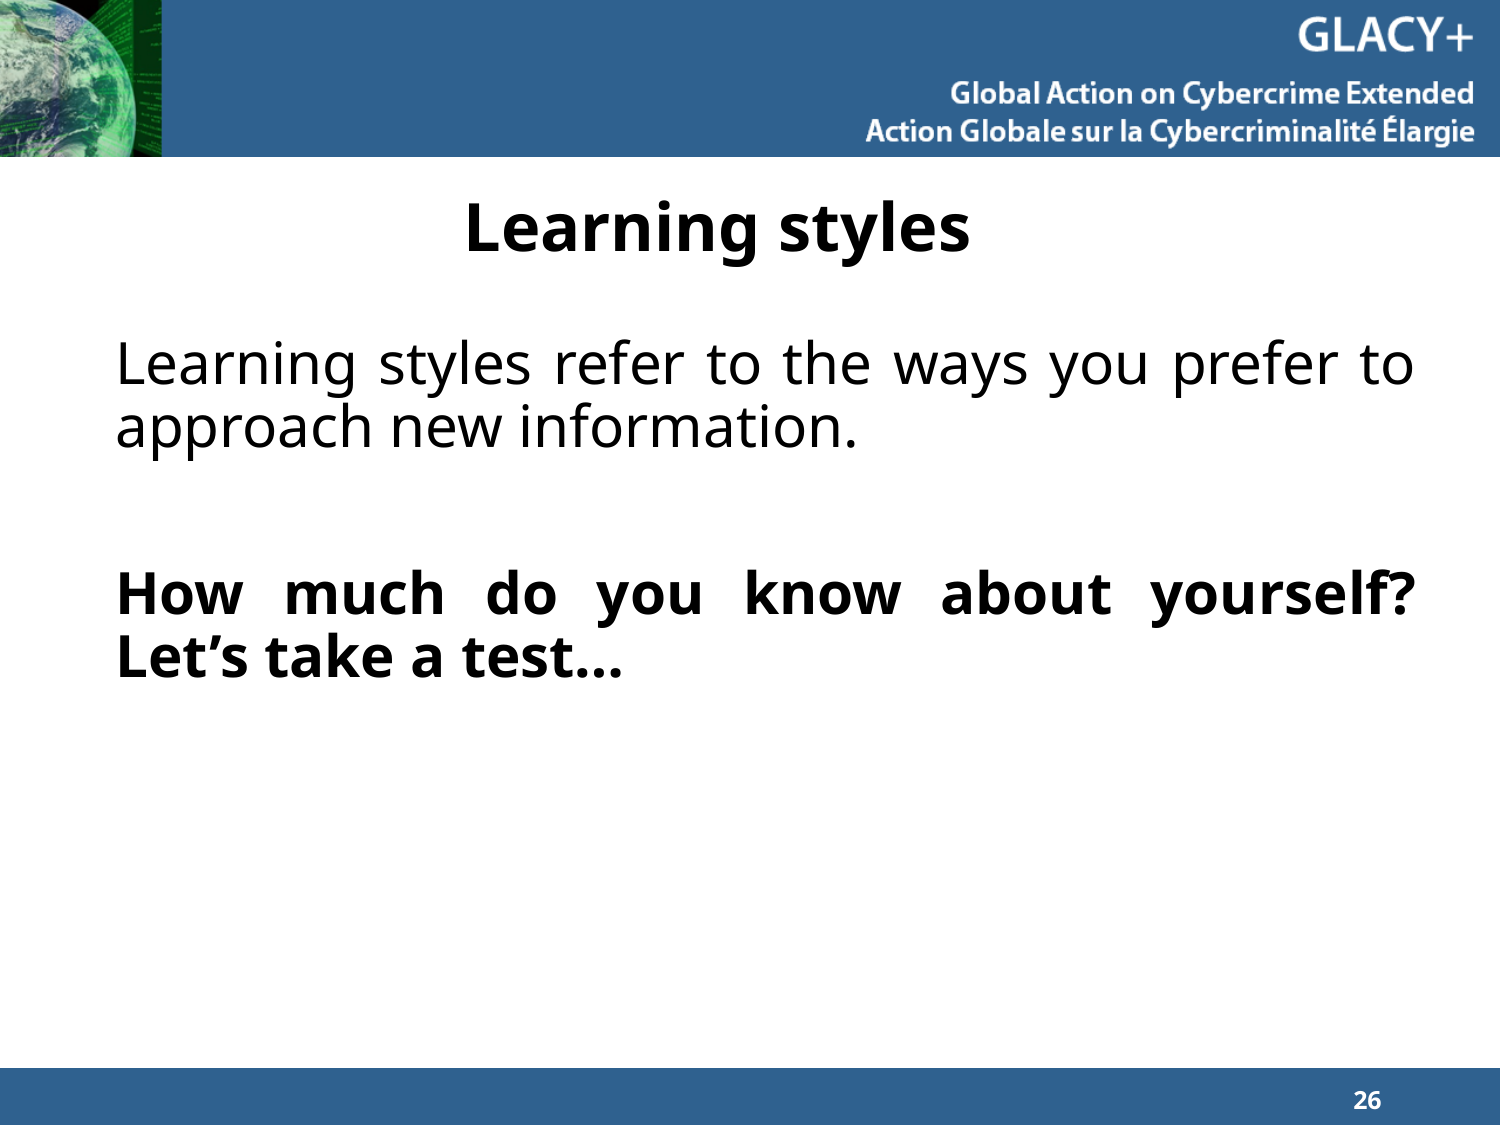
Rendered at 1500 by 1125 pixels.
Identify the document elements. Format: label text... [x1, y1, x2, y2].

slide_number 26 [1059, 1071, 1397, 1125]
title Learning styles [0, 154, 1449, 305]
picture [0, 0, 1500, 157]
list Learning styles refer to the ways you prefer to approach new information. How much do you know about yourself? Let’s take a test… [100, 326, 1432, 1028]
